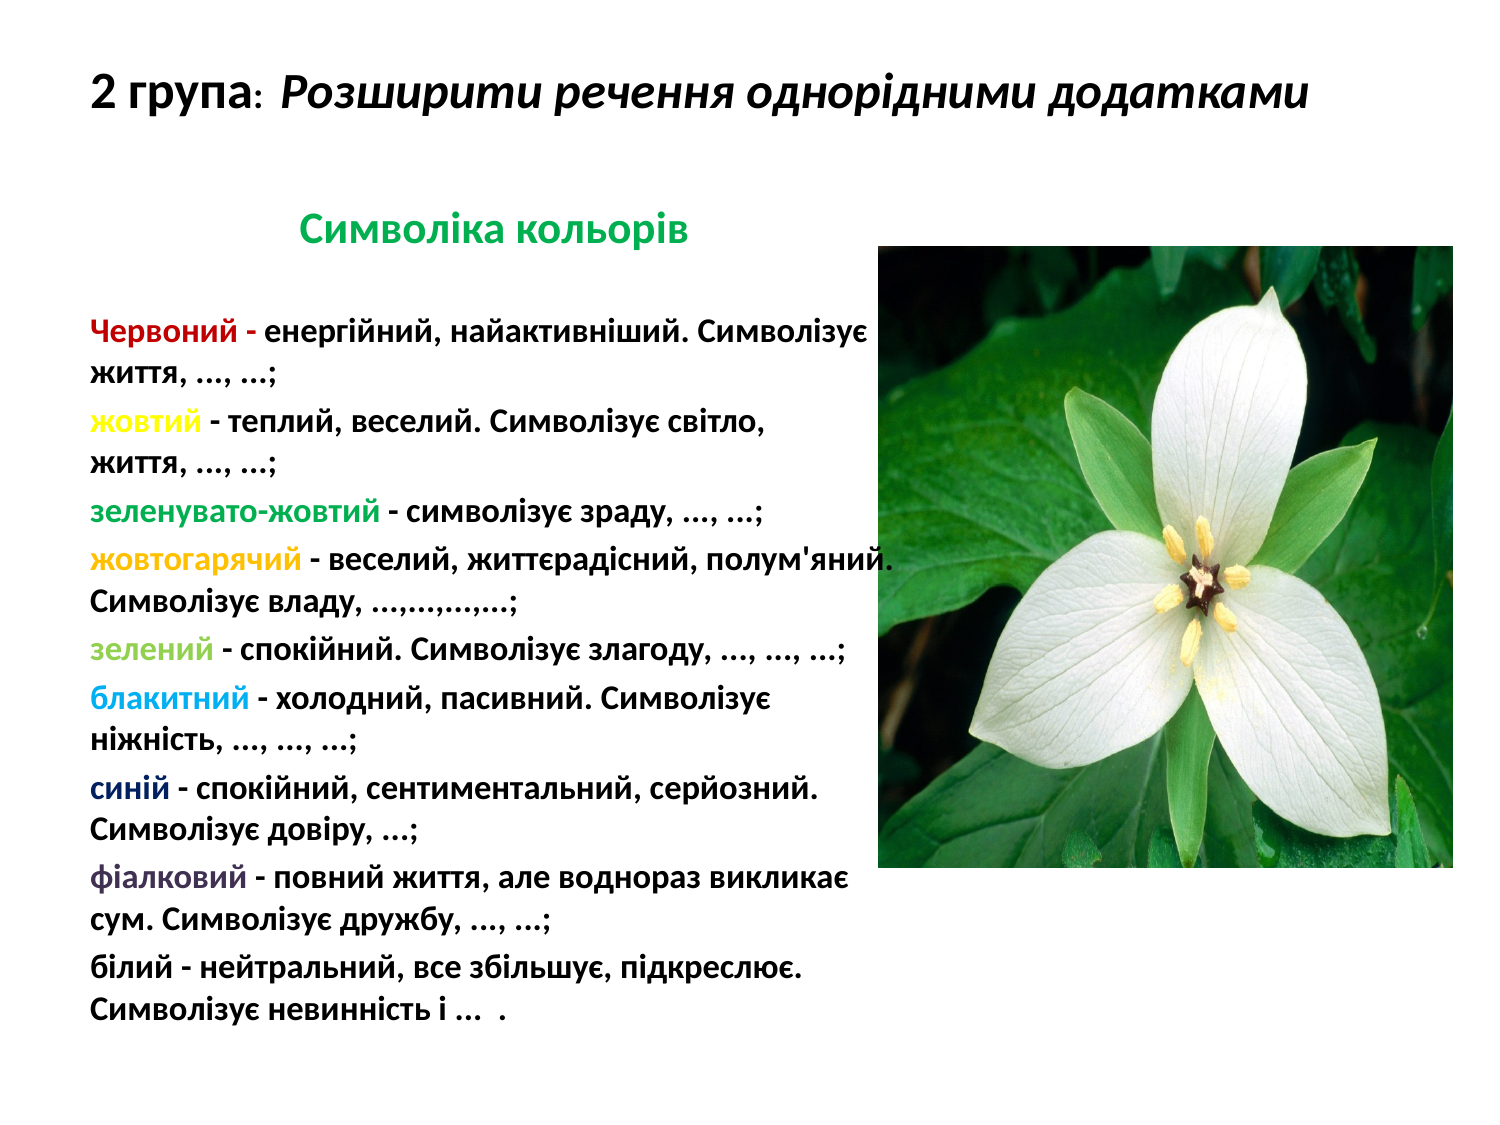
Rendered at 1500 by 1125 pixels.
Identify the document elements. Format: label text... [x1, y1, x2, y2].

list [878, 245, 1454, 868]
list Символіка кольорів Червоний - енергійний, найактивніший. Символізує життя, ..., ...; жовтий - теплий, веселий. Символізує світло, життя, ..., ...; зеленувато-жовтий - символізує зраду, ..., ...; жовтогарячий - веселий, життєрадісний, полум'яний. Символізує владу, ...,...,...,...; зелений - спокійний. Символізує злагоду, ..., ..., ...; блакитний - холодний, пасивний. Символізує ніжність, ..., ..., ...; синій - спокійний, сентиментальний, серйозний. Символізує довіру, ...; фіалковий - повний життя, але воднораз викликає сум. Символізує дружбу, ..., ...; білий - нейтральний, все збільшує, підкреслює. Символізує невинність і ... . [75, 140, 914, 1090]
title 2 група: Розширити речення однорідними додатками [75, 46, 1454, 188]
